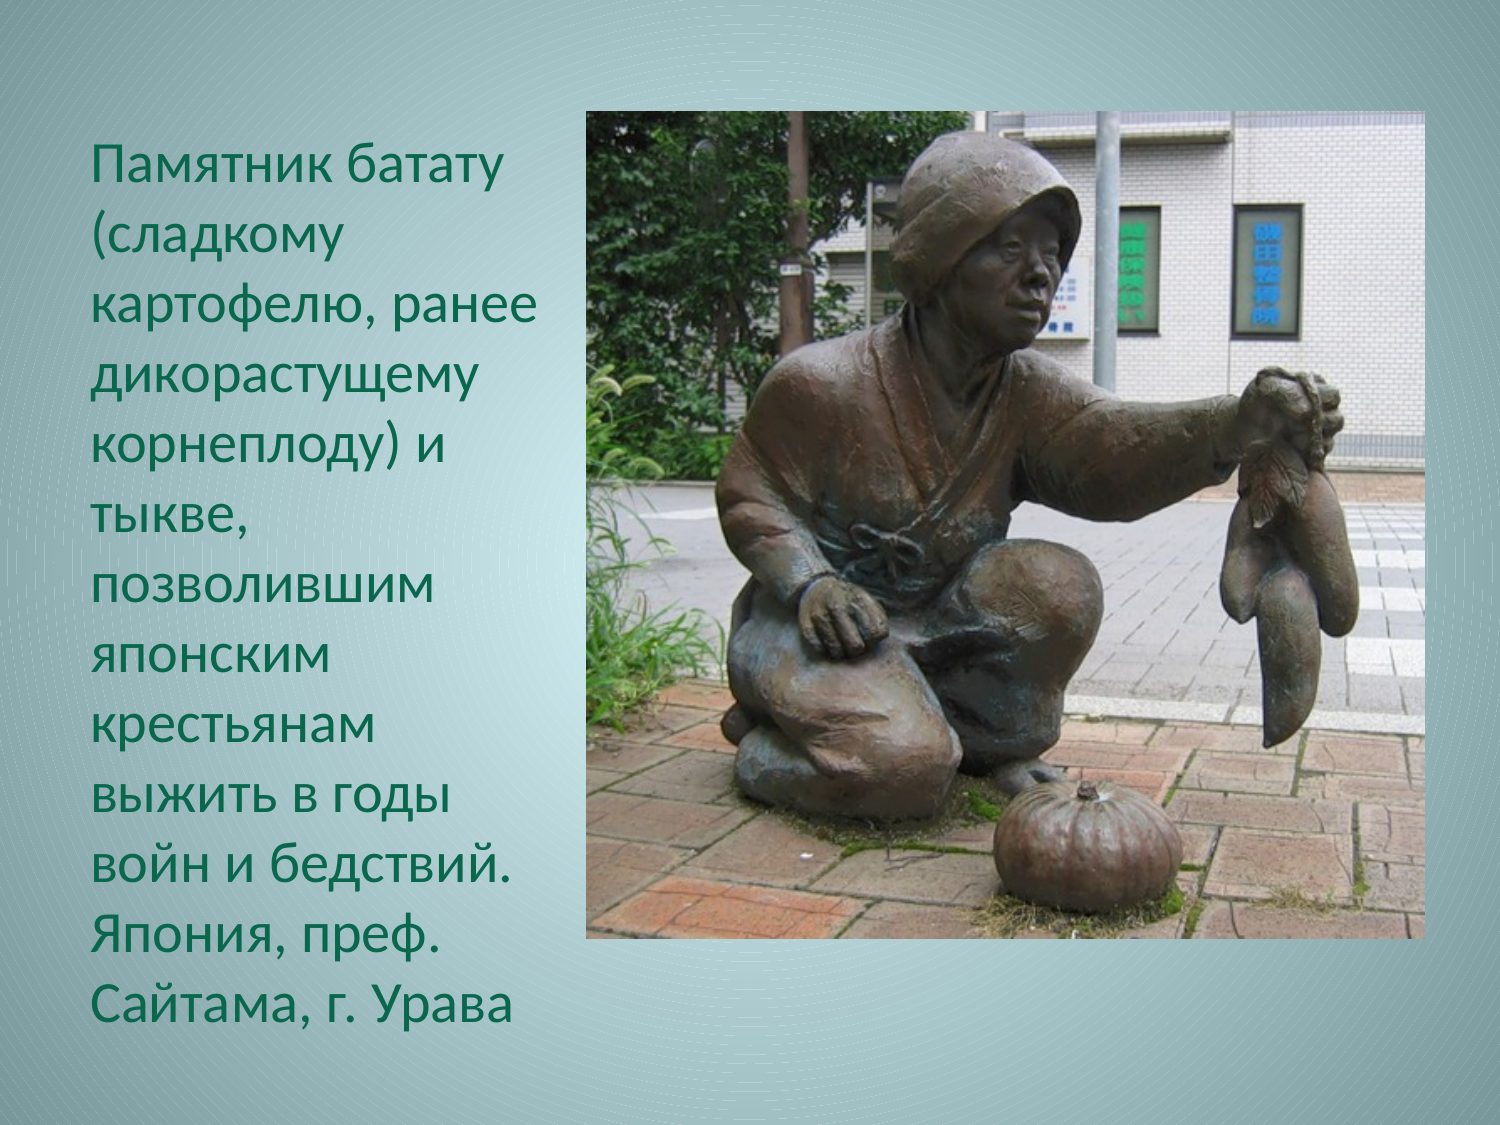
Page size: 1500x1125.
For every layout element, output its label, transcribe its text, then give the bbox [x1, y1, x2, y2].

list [586, 111, 1426, 939]
list Памятник батату (сладкому картофелю, ранее дикорастущему корнеплоду) и тыкве, позволившим японским крестьянам выжить в годы войн и бедствий. Япония, преф. Сайтама, г. Урава [75, 117, 569, 1005]
